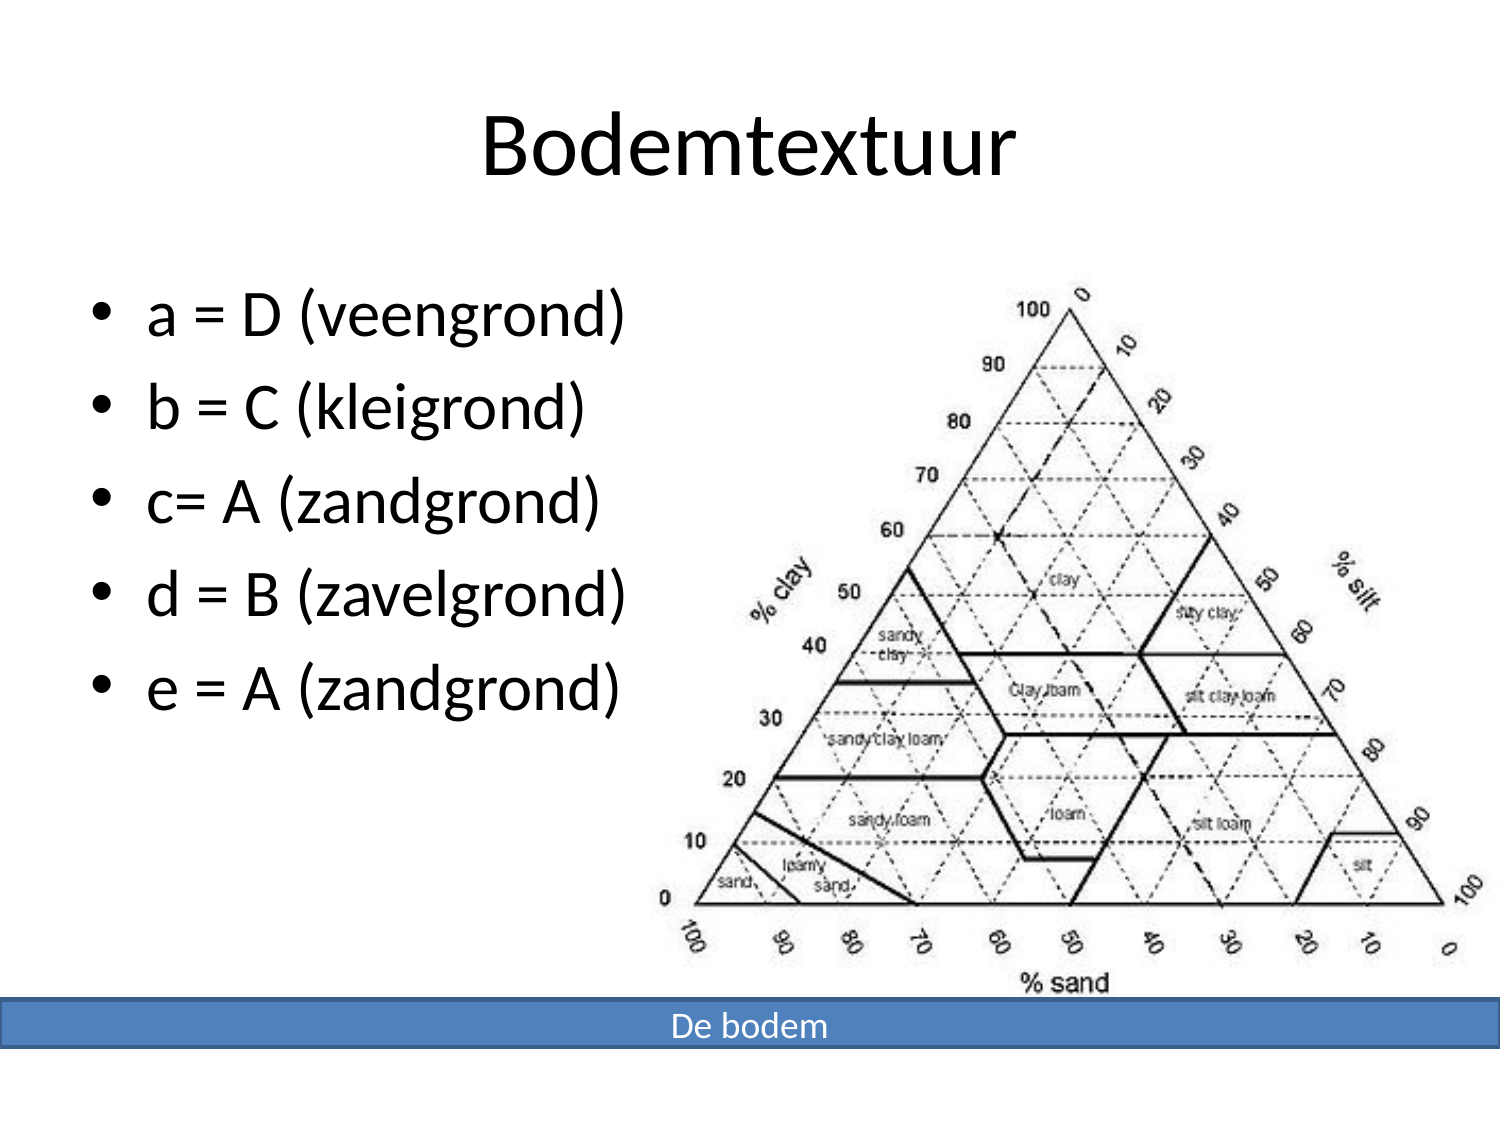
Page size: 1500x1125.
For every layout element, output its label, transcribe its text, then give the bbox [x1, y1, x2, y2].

list a = D (veengrond) b = C (kleigrond) c= A (zandgrond) d = B (zavelgrond) e = A (zandgrond) [75, 262, 786, 997]
text_box De bodem [0, 997, 1500, 1049]
title Bodemtextuur [75, 45, 1425, 233]
picture [649, 272, 1500, 1005]
